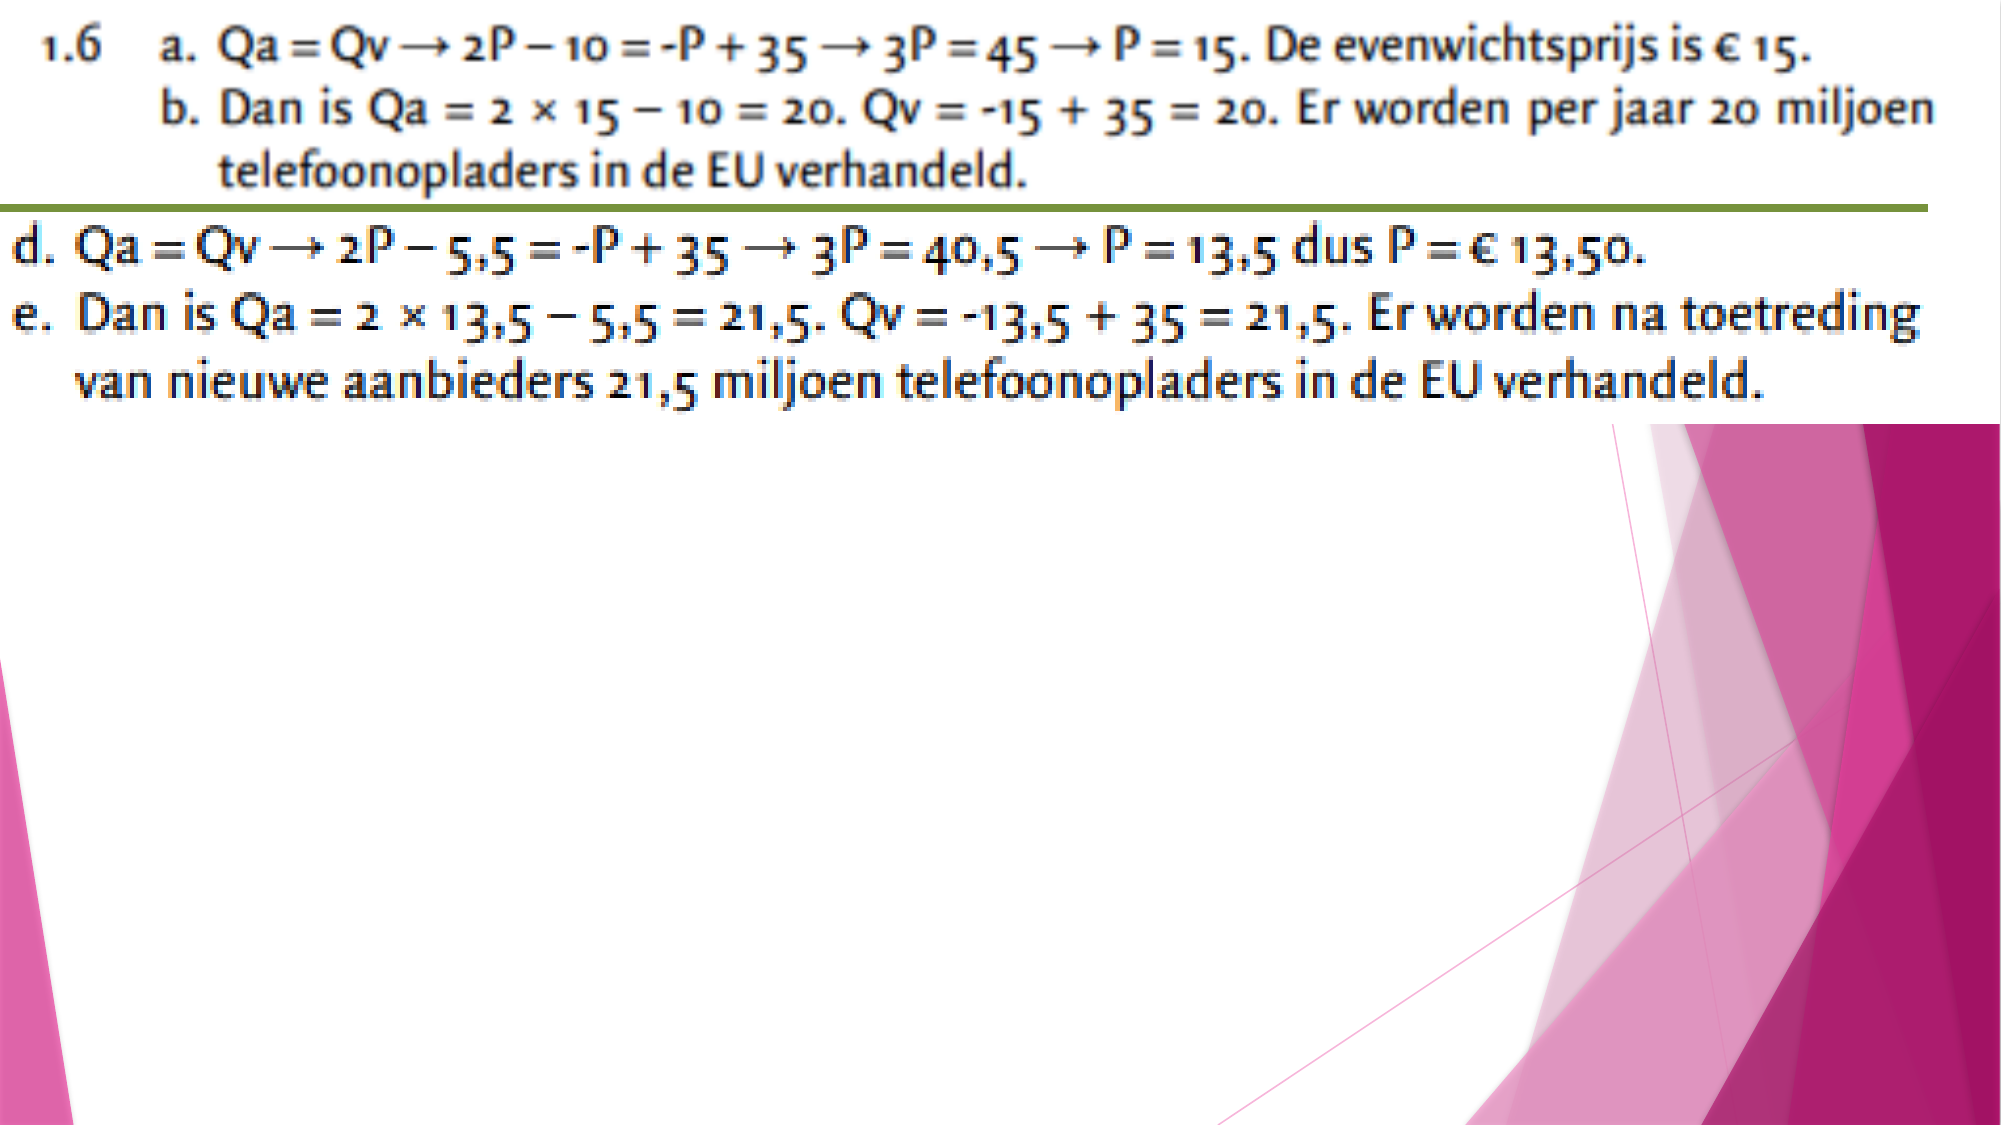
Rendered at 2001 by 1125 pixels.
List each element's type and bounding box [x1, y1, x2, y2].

picture [0, 0, 2000, 425]
